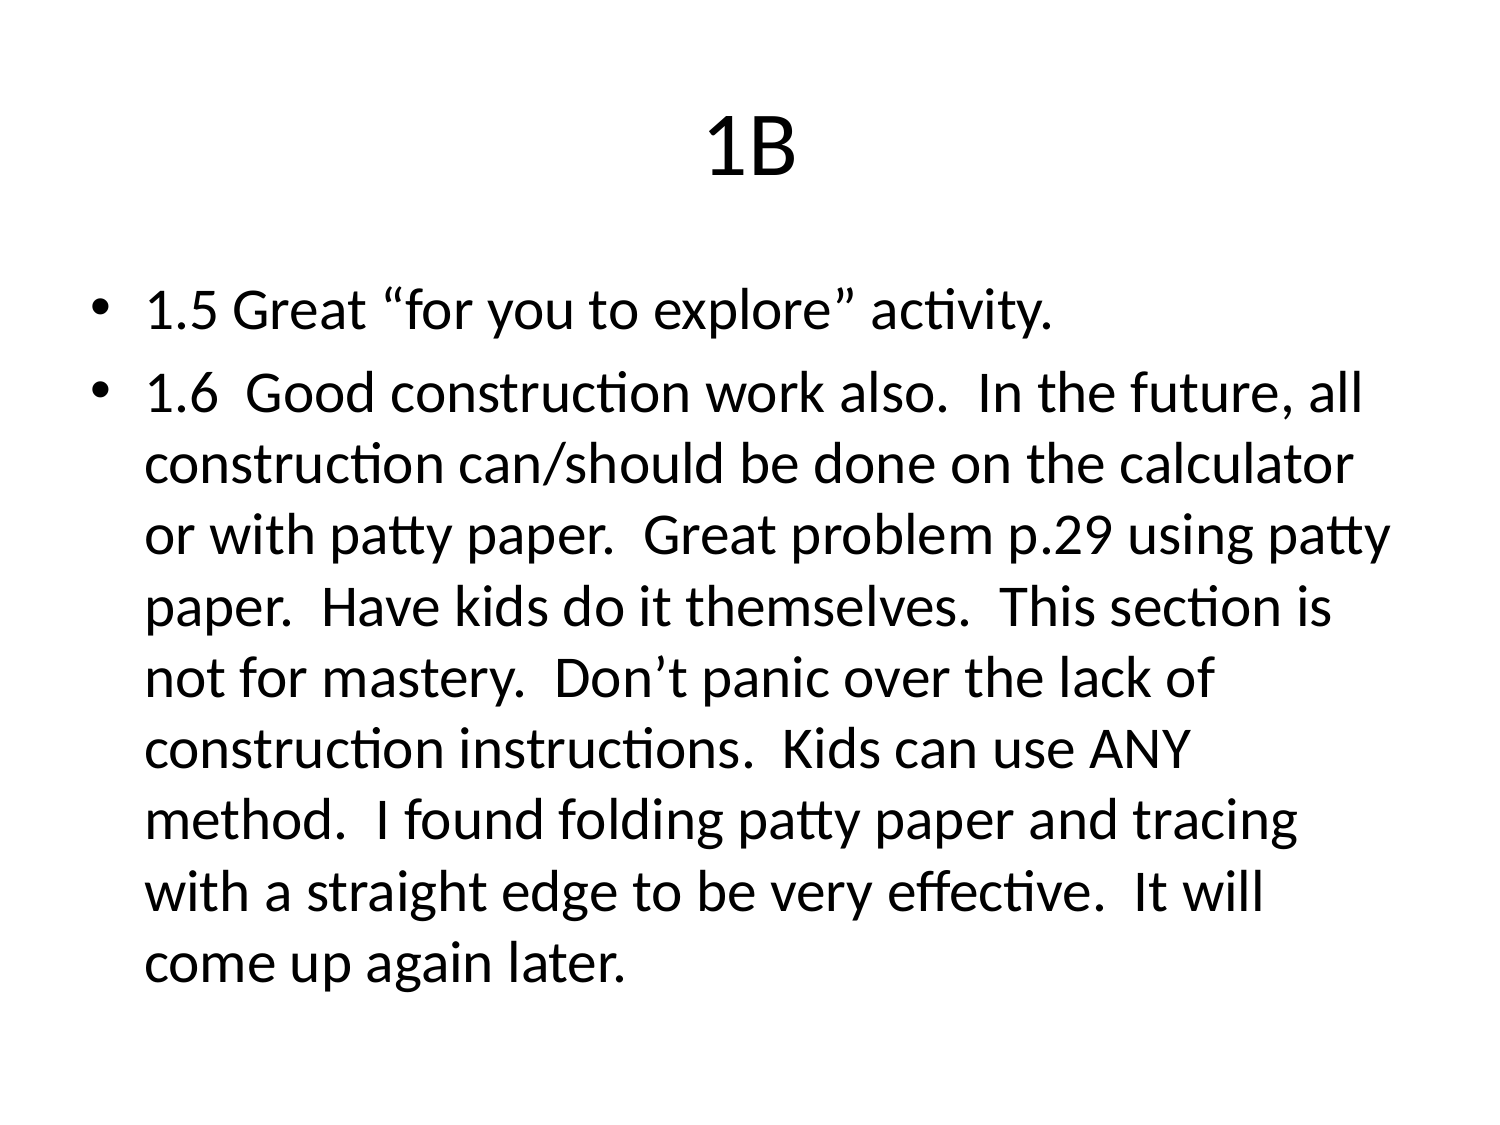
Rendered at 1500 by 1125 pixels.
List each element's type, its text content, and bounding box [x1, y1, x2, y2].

list 1.5 Great “for you to explore” activity. 1.6 Good construction work also. In the future, all construction can/should be done on the calculator or with patty paper. Great problem p.29 using patty paper. Have kids do it themselves. This section is not for mastery. Don’t panic over the lack of construction instructions. Kids can use ANY method. I found folding patty paper and tracing with a straight edge to be very effective. It will come up again later. [75, 262, 1425, 1005]
title 1B [75, 45, 1425, 233]
